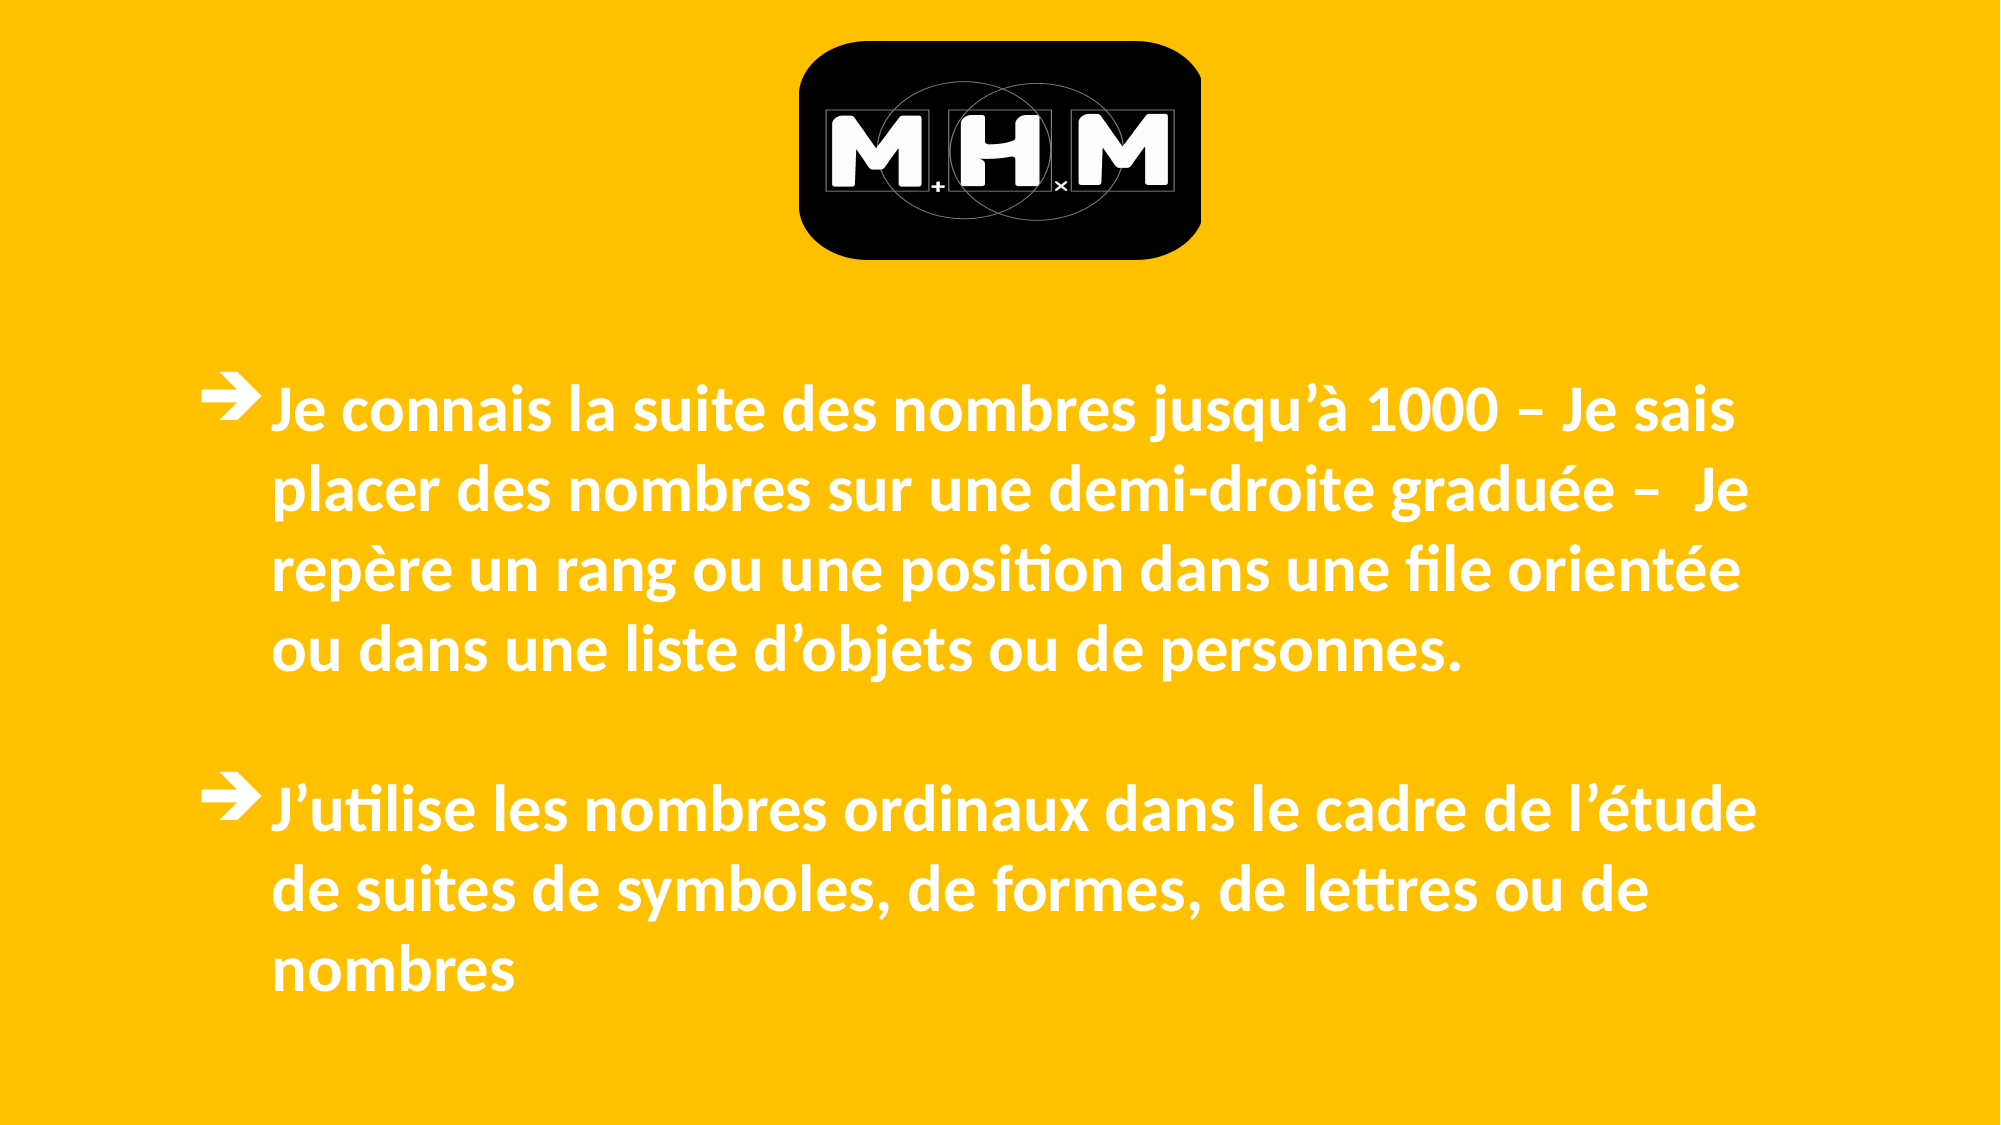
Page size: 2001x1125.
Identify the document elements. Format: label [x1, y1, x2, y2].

text_box [0, 0, 2000, 1125]
